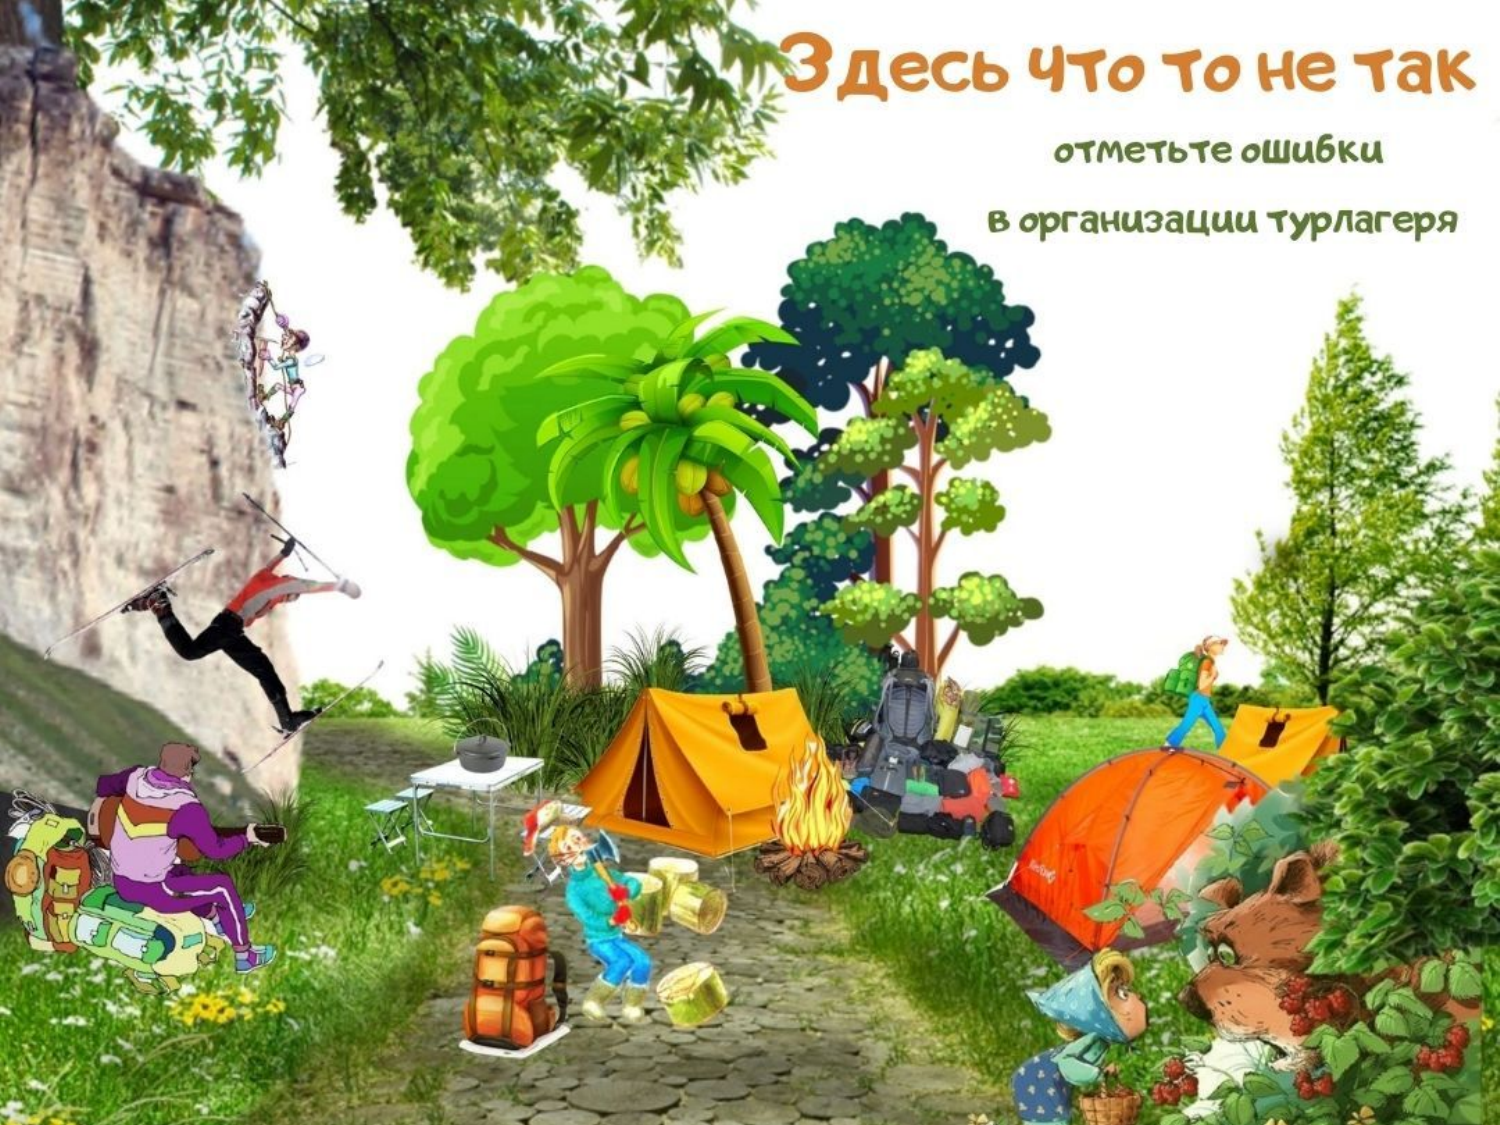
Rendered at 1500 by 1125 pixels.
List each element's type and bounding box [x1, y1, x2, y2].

list [0, 0, 1500, 1125]
